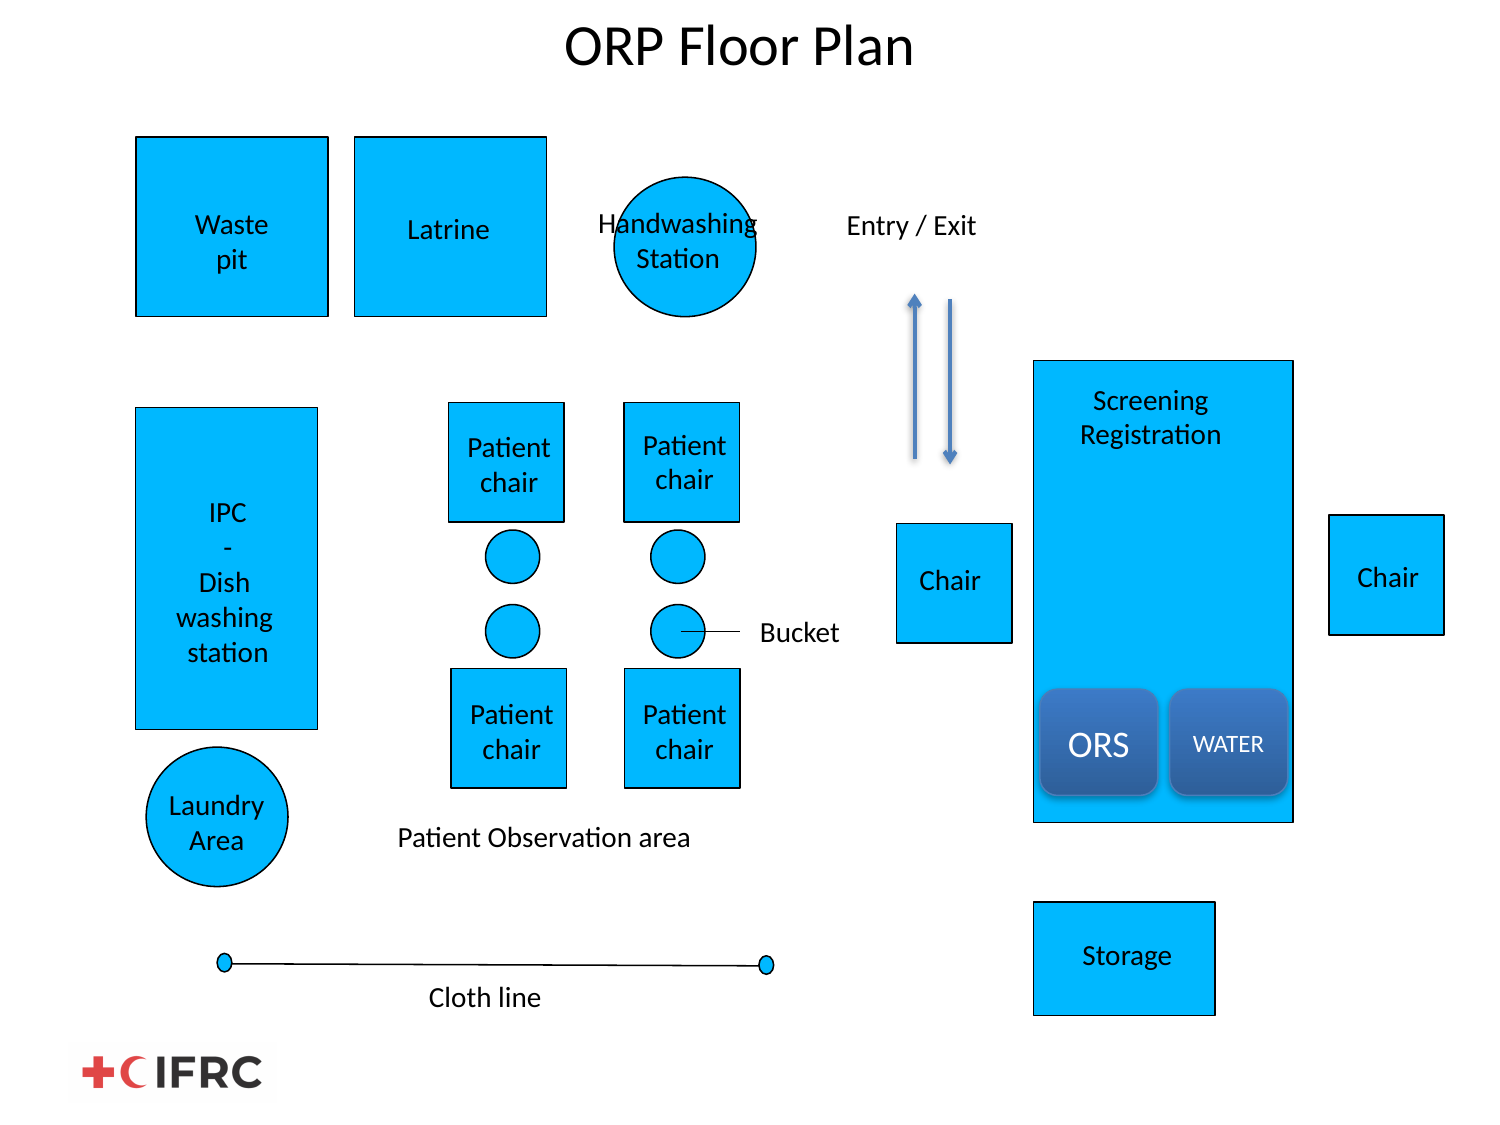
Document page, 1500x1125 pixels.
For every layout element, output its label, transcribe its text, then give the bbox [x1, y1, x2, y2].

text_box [135, 136, 1445, 1021]
title ORP Floor Plan [64, 0, 1415, 136]
picture [68, 1042, 277, 1103]
